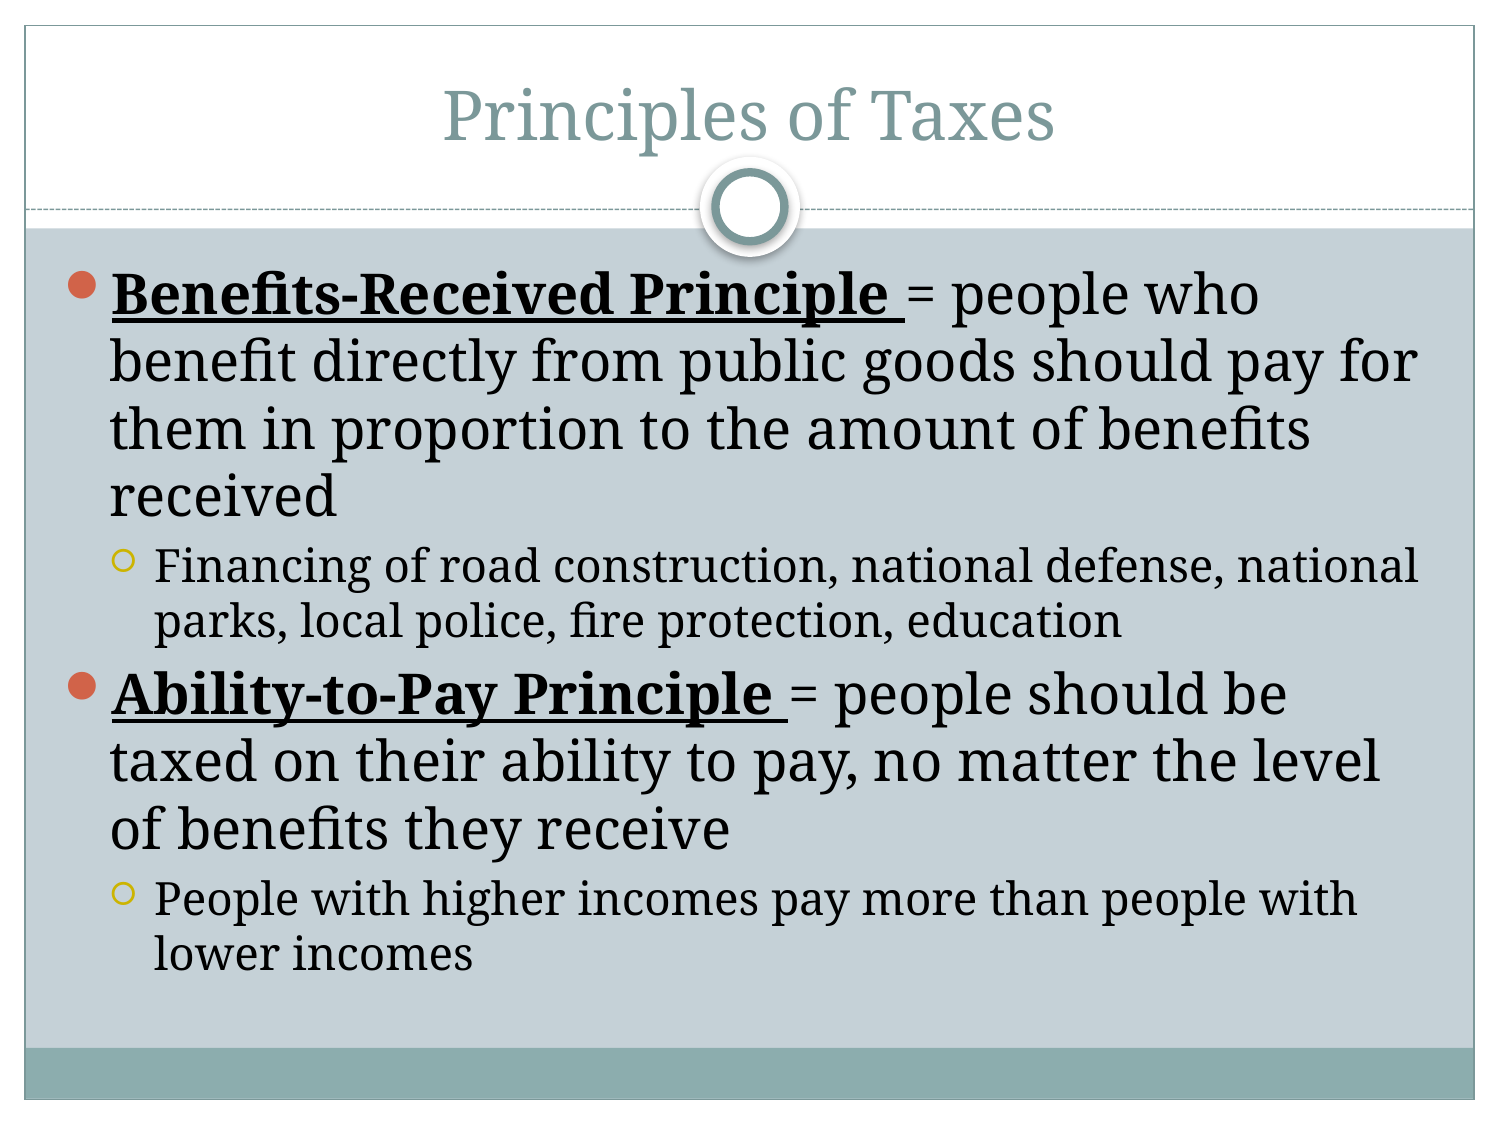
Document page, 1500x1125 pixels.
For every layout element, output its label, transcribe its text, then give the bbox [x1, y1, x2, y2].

list Benefits-Received Principle = people who benefit directly from public goods should pay for them in proportion to the amount of benefits received Financing of road construction, national defense, national parks, local police, fire protection, education Ability-to-Pay Principle = people should be taxed on their ability to pay, no matter the level of benefits they receive People with higher incomes pay more than people with lower incomes [49, 250, 1445, 1001]
title Principles of Taxes [49, 37, 1450, 162]
